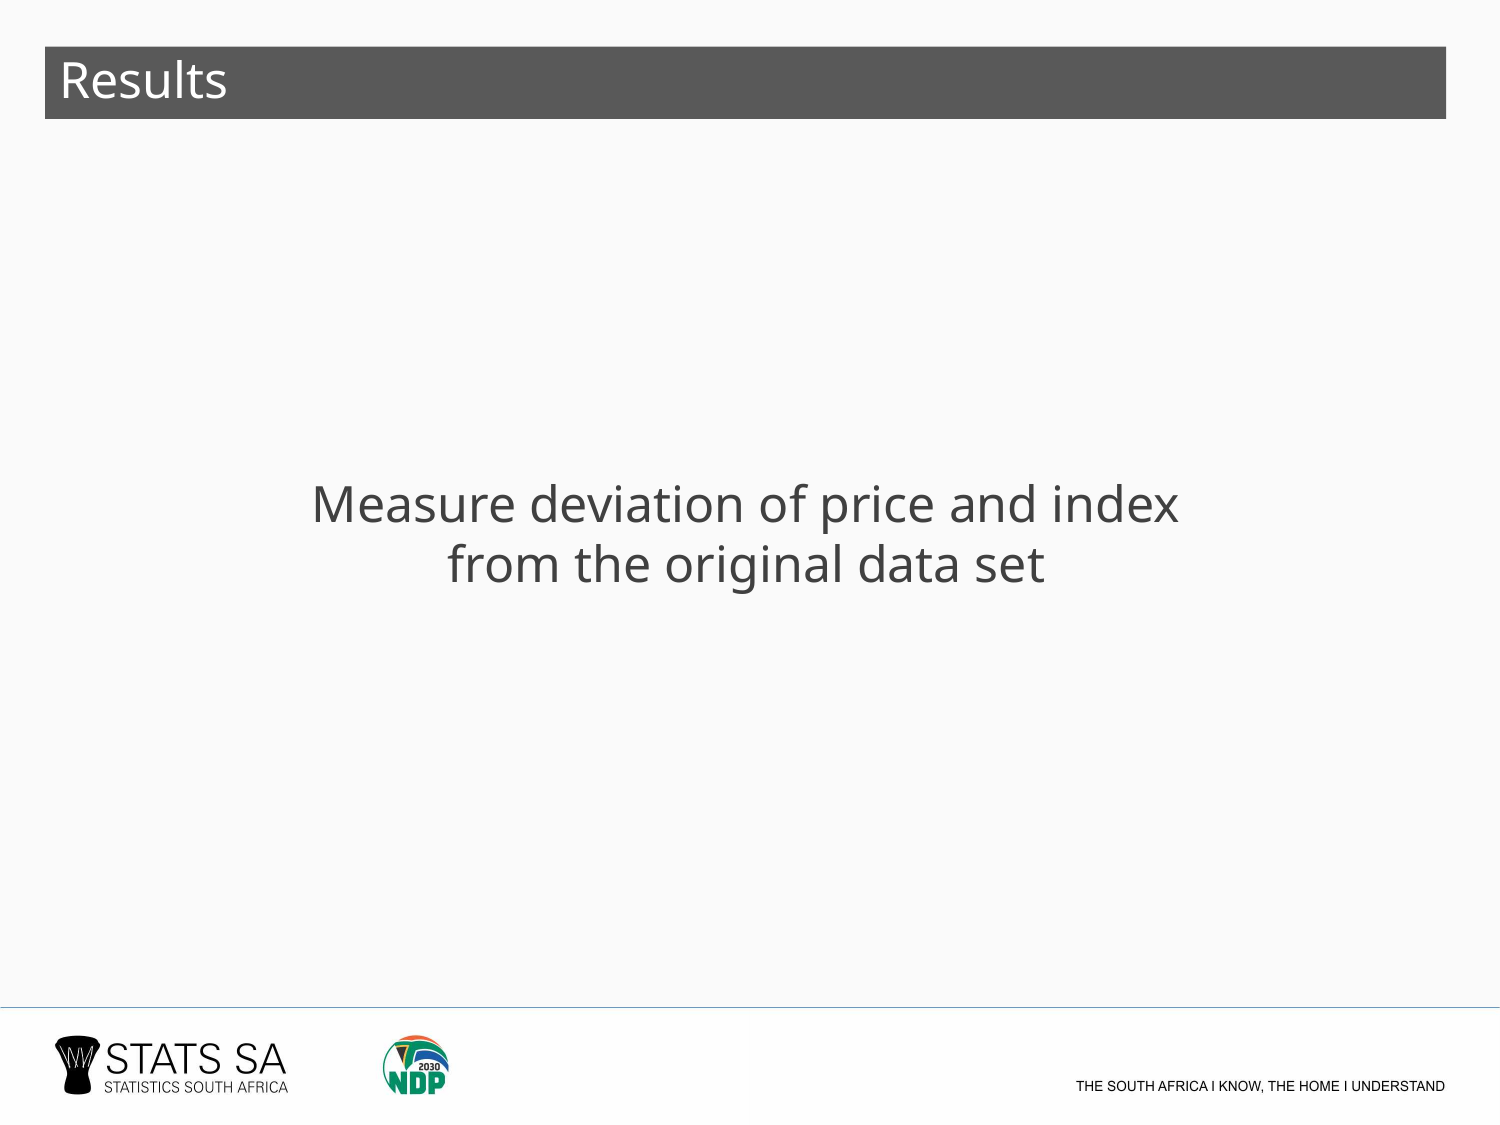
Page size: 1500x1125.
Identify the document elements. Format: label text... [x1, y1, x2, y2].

text_box Results [45, 46, 1447, 119]
text_box Measure deviation of price and index from the original data set [262, 465, 1230, 606]
picture [0, 1007, 1500, 1125]
